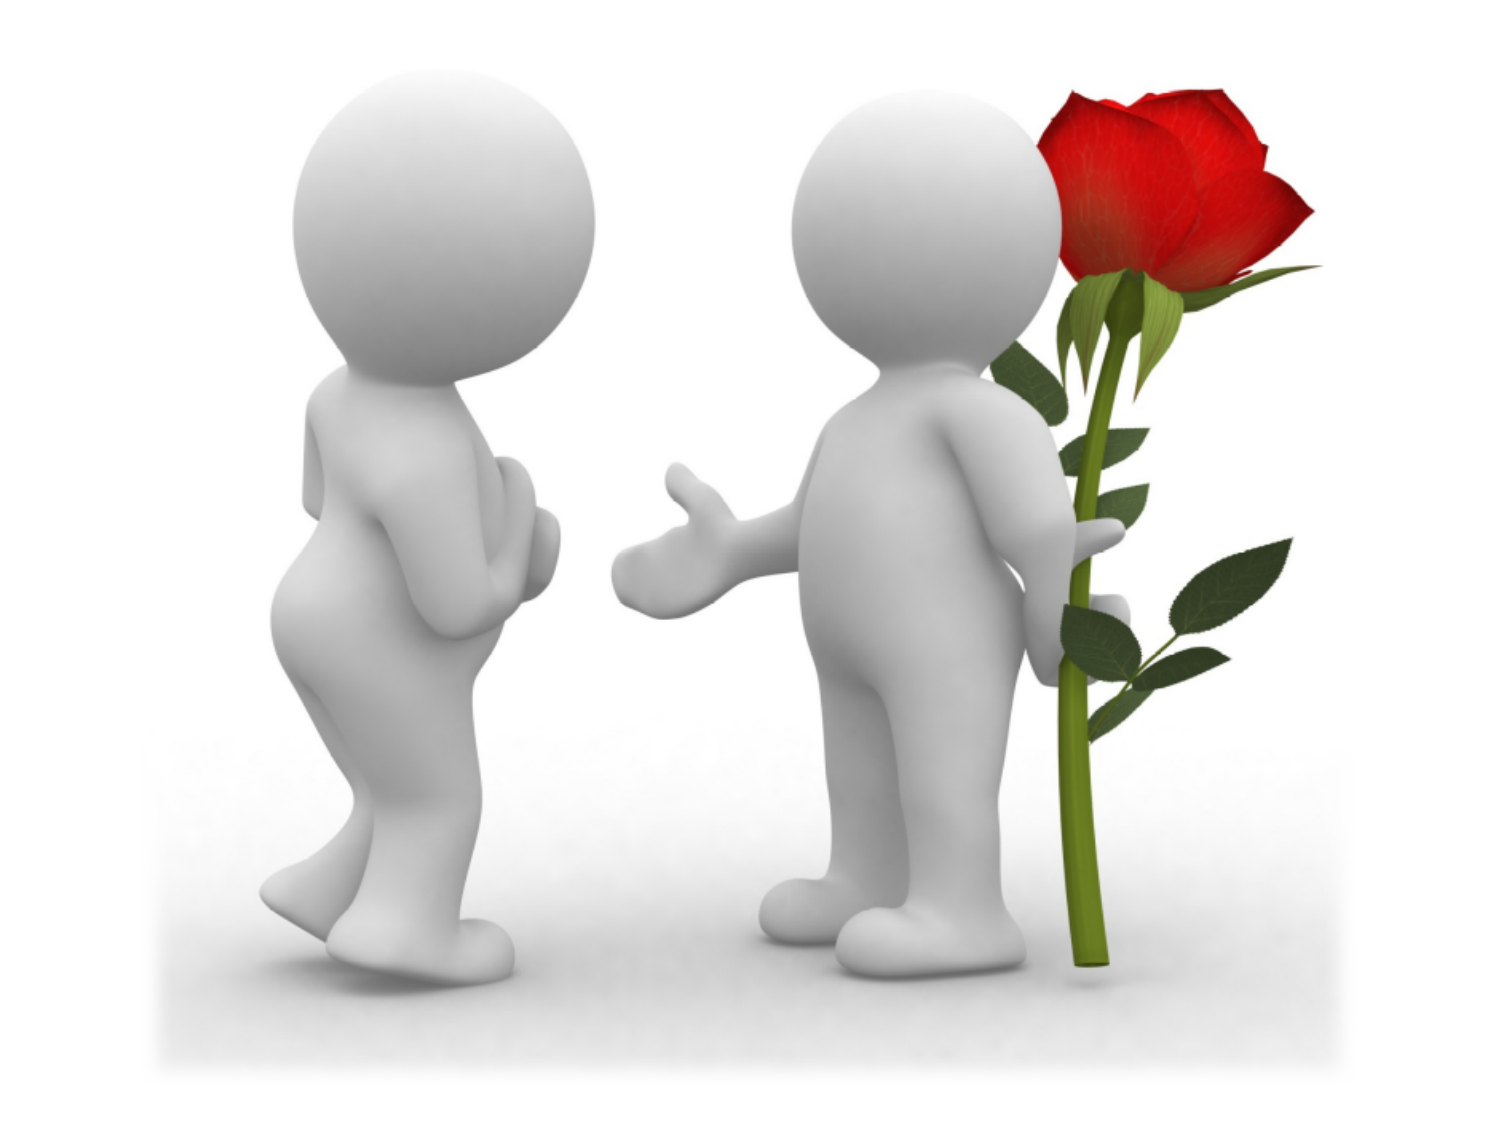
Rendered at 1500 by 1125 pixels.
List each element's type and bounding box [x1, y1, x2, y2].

picture [141, 39, 1359, 1086]
